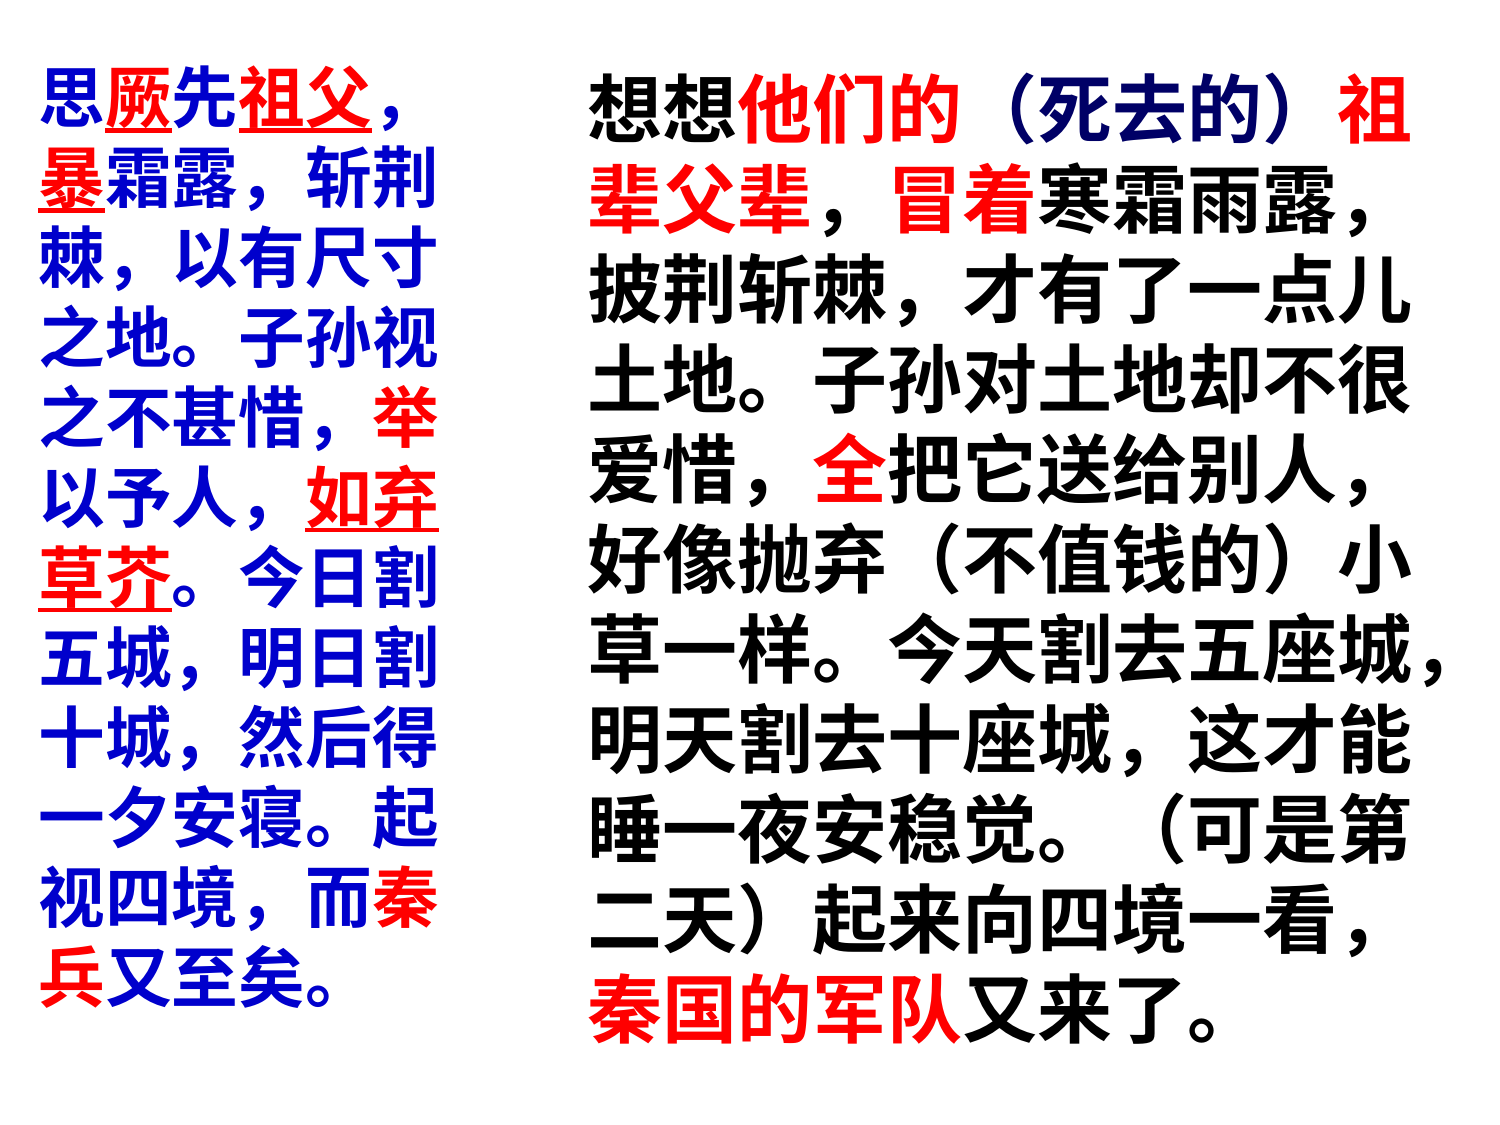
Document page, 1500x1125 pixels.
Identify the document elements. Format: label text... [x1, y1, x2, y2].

text_box 思厥先祖父，暴霜露，斩荆棘，以有尺寸之地。子孙视之不甚惜，举以予人，如弃草芥。今日割五城，明日割十城，然后得一夕安寝。起视四境，而秦兵又至矣。 [23, 48, 490, 1023]
text_box 想想他们的（死去的）祖辈父辈，冒着寒霜雨露，披荆斩棘，才有了一点儿土地。子孙对土地却不很爱惜，全把它送给别人，好像抛弃（不值钱的）小草一样。今天割去五座城，明天割去十座城，这才能睡一夜安稳觉。（可是第二天）起来向四境一看，秦国的军队又来了。 [572, 54, 1500, 1060]
